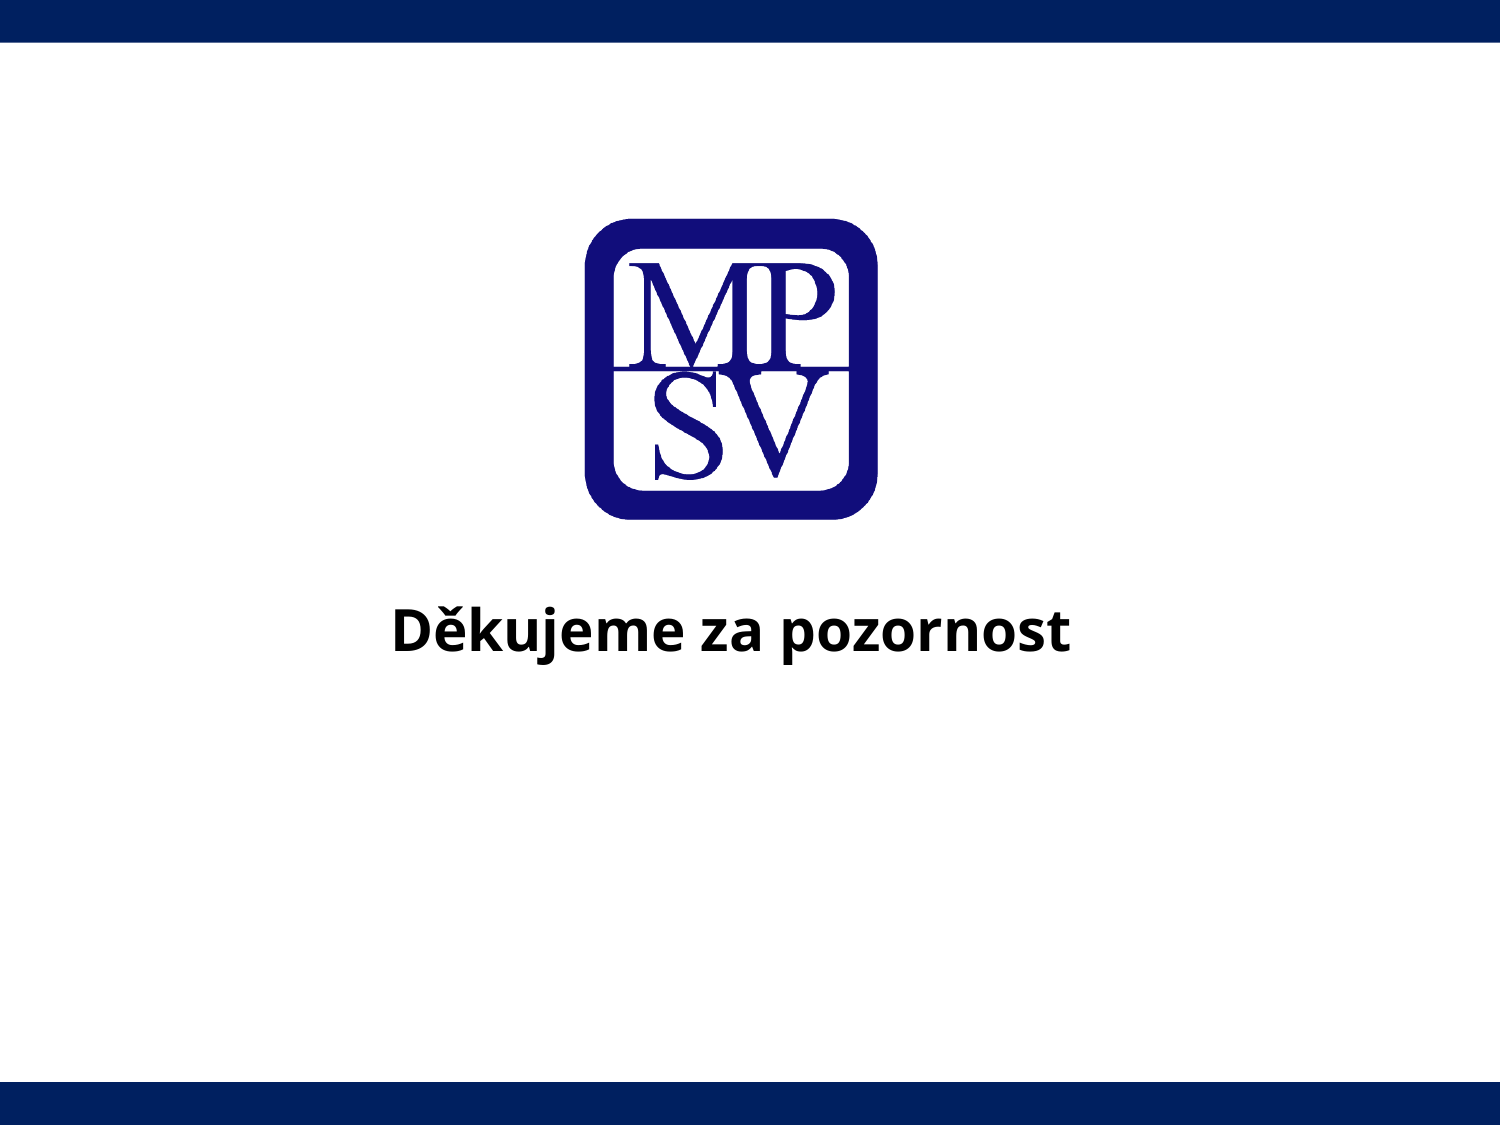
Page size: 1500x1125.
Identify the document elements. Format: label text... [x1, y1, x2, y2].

text_box Děkujeme za pozornost [98, 586, 1364, 671]
text_box [0, 0, 1500, 45]
text_box [0, 1080, 1500, 1125]
picture [584, 218, 878, 521]
